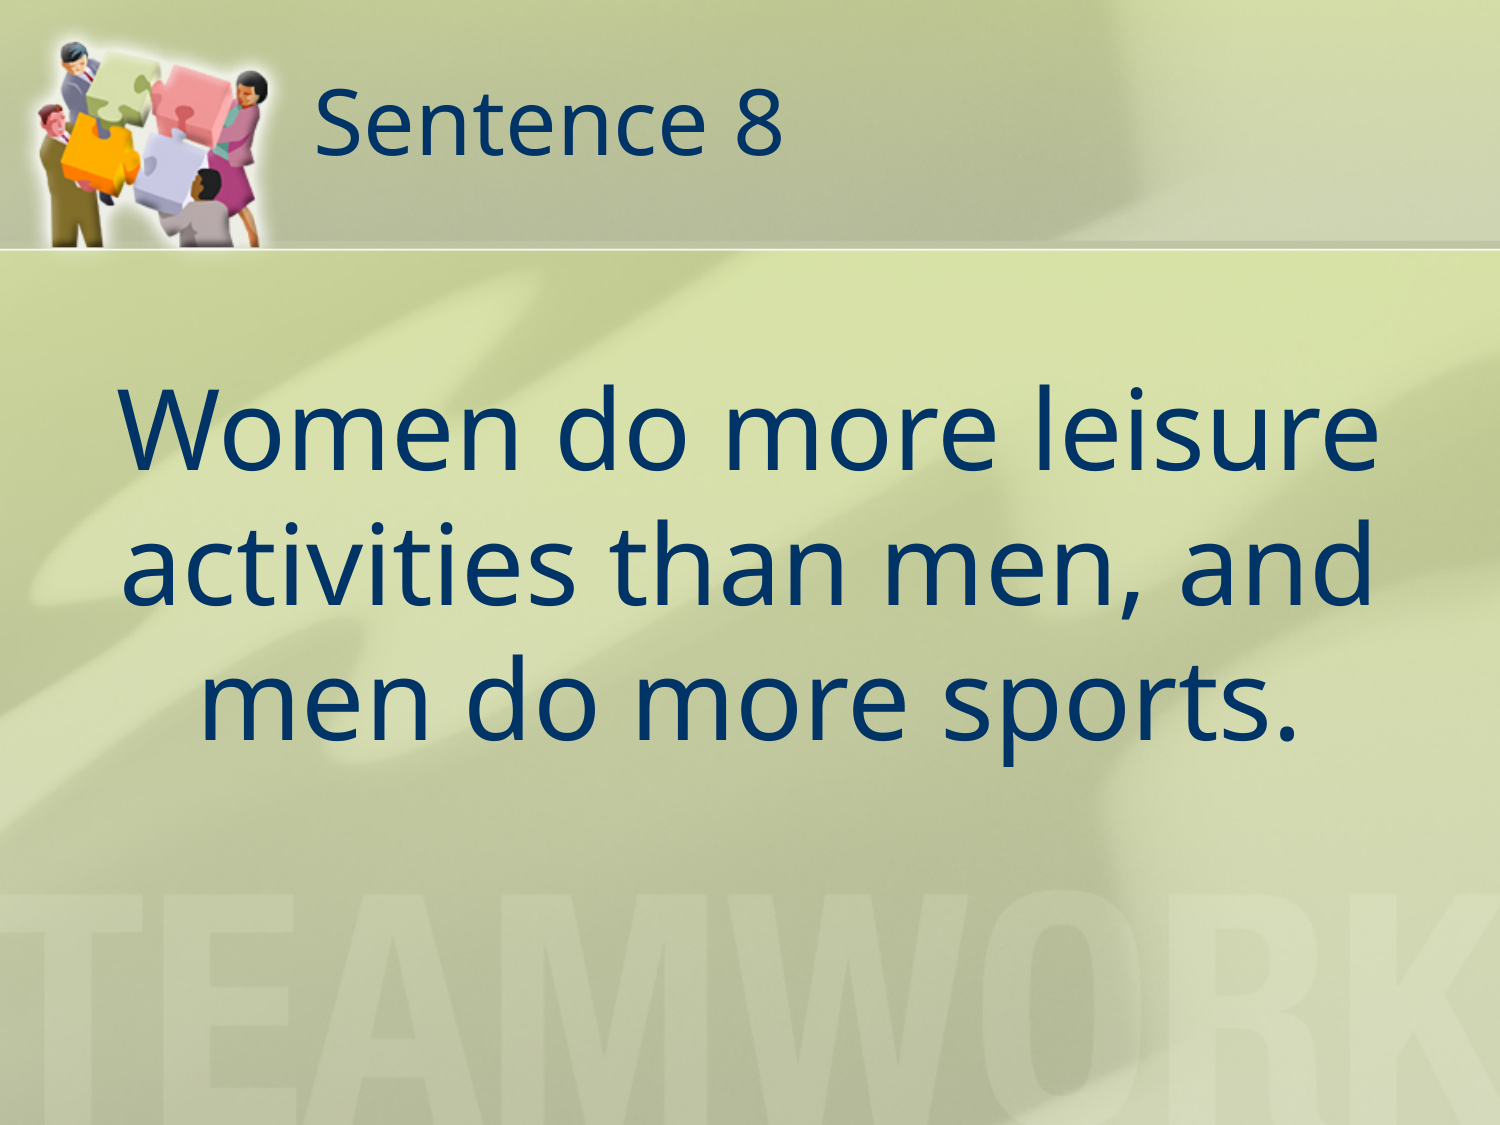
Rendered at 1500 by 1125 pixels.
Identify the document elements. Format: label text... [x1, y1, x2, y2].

list Women do more leisure activities than men, and men do more sports. [24, 350, 1475, 988]
picture [0, 0, 1500, 1125]
title Sentence 8 [298, 24, 1475, 213]
